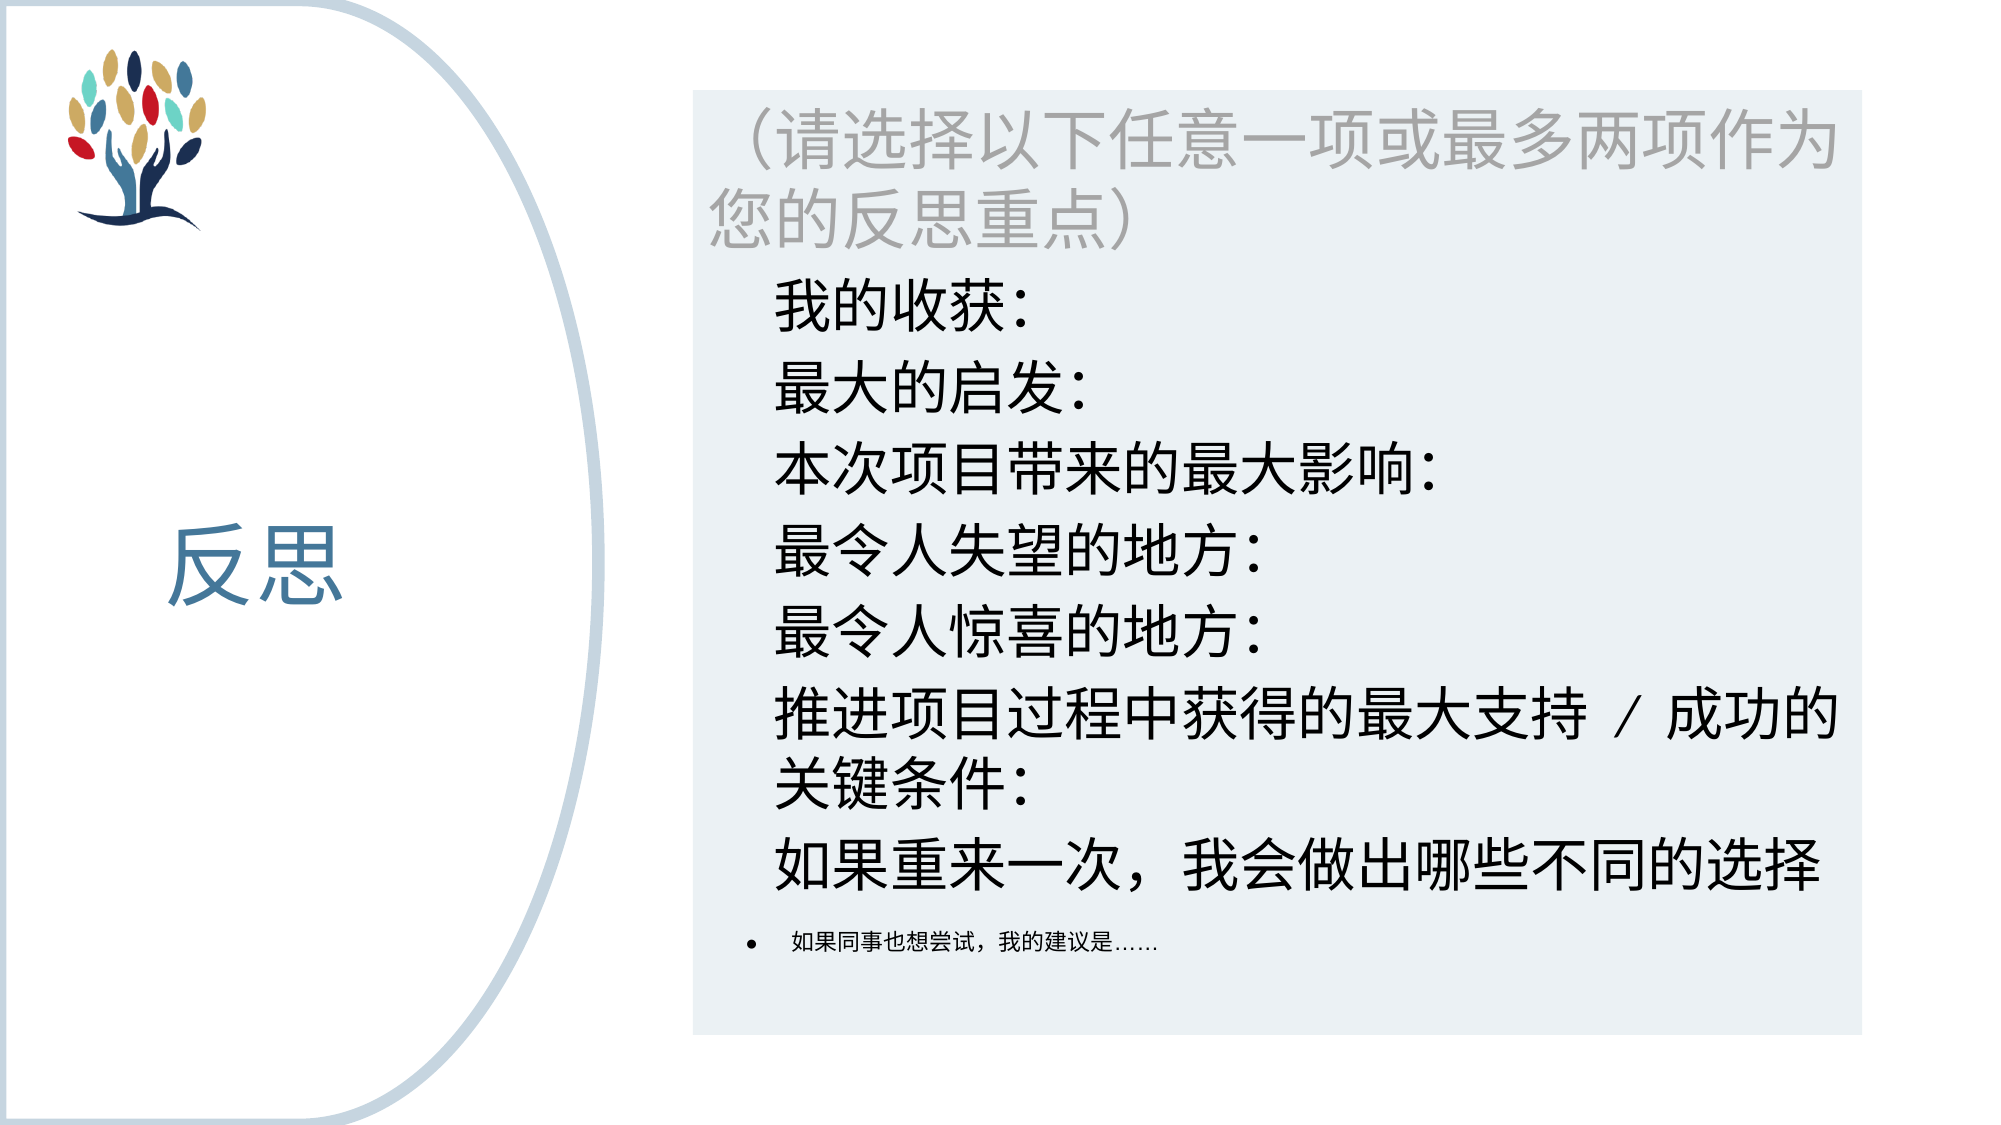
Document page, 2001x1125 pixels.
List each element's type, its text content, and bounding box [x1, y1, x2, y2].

list （请选择以下任意一项或最多两项作为您的反思重点） 我的收获： 最大的启发： 本次项目带来的最大影响： 最令人失望的地方： 最令人惊喜的地方： 推进项目过程中获得的最大支持 / 成功的关键条件： 如果重来一次，我会做出哪些不同的选择 ● 如果同事也想尝试，我的建议是…… [692, 90, 1863, 1035]
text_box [0, 0, 599, 1125]
